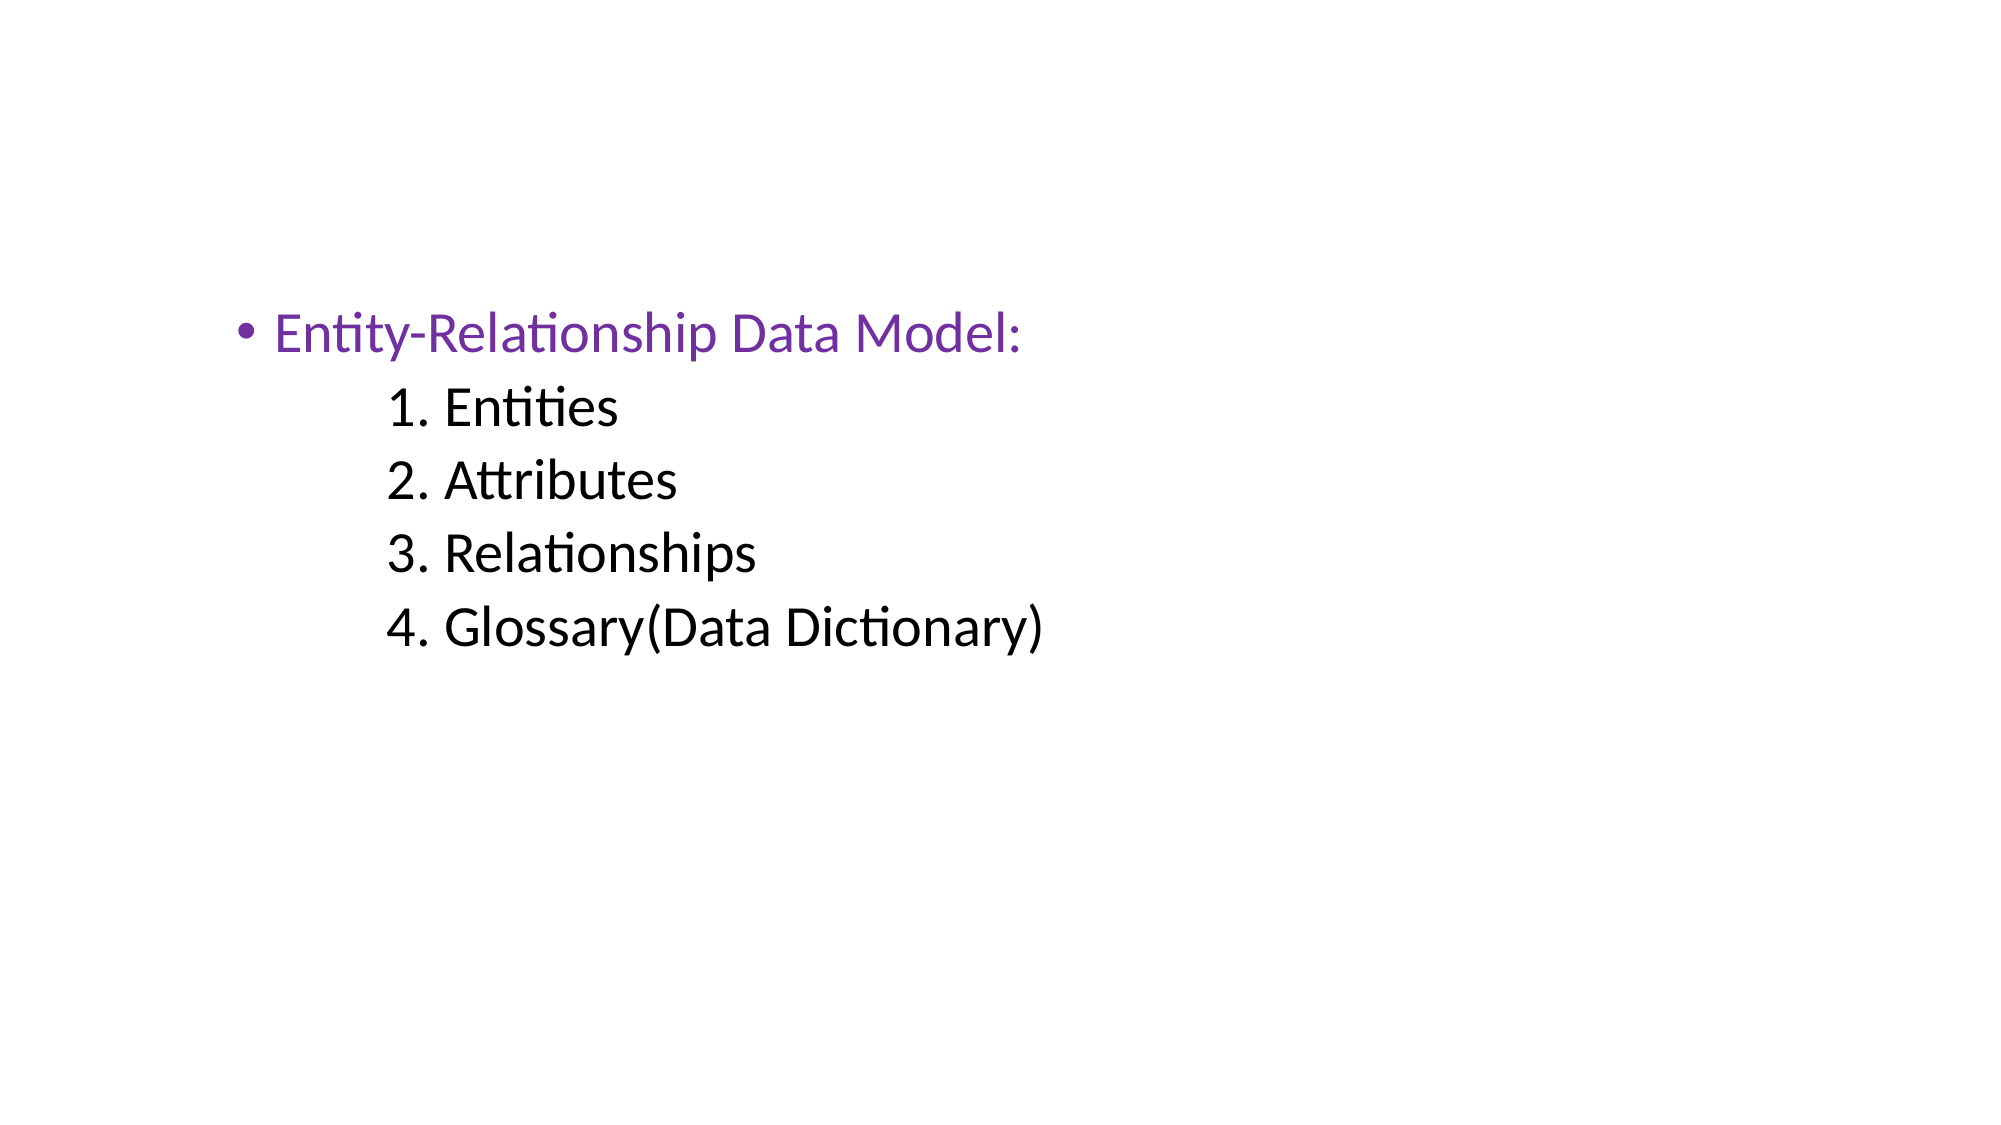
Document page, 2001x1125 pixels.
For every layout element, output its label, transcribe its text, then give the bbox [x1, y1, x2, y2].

list Entity-Relationship Data Model: 1. Entities 2. Attributes 3. Relationships 4. Glossary(Data Dictionary) [221, 294, 1947, 793]
